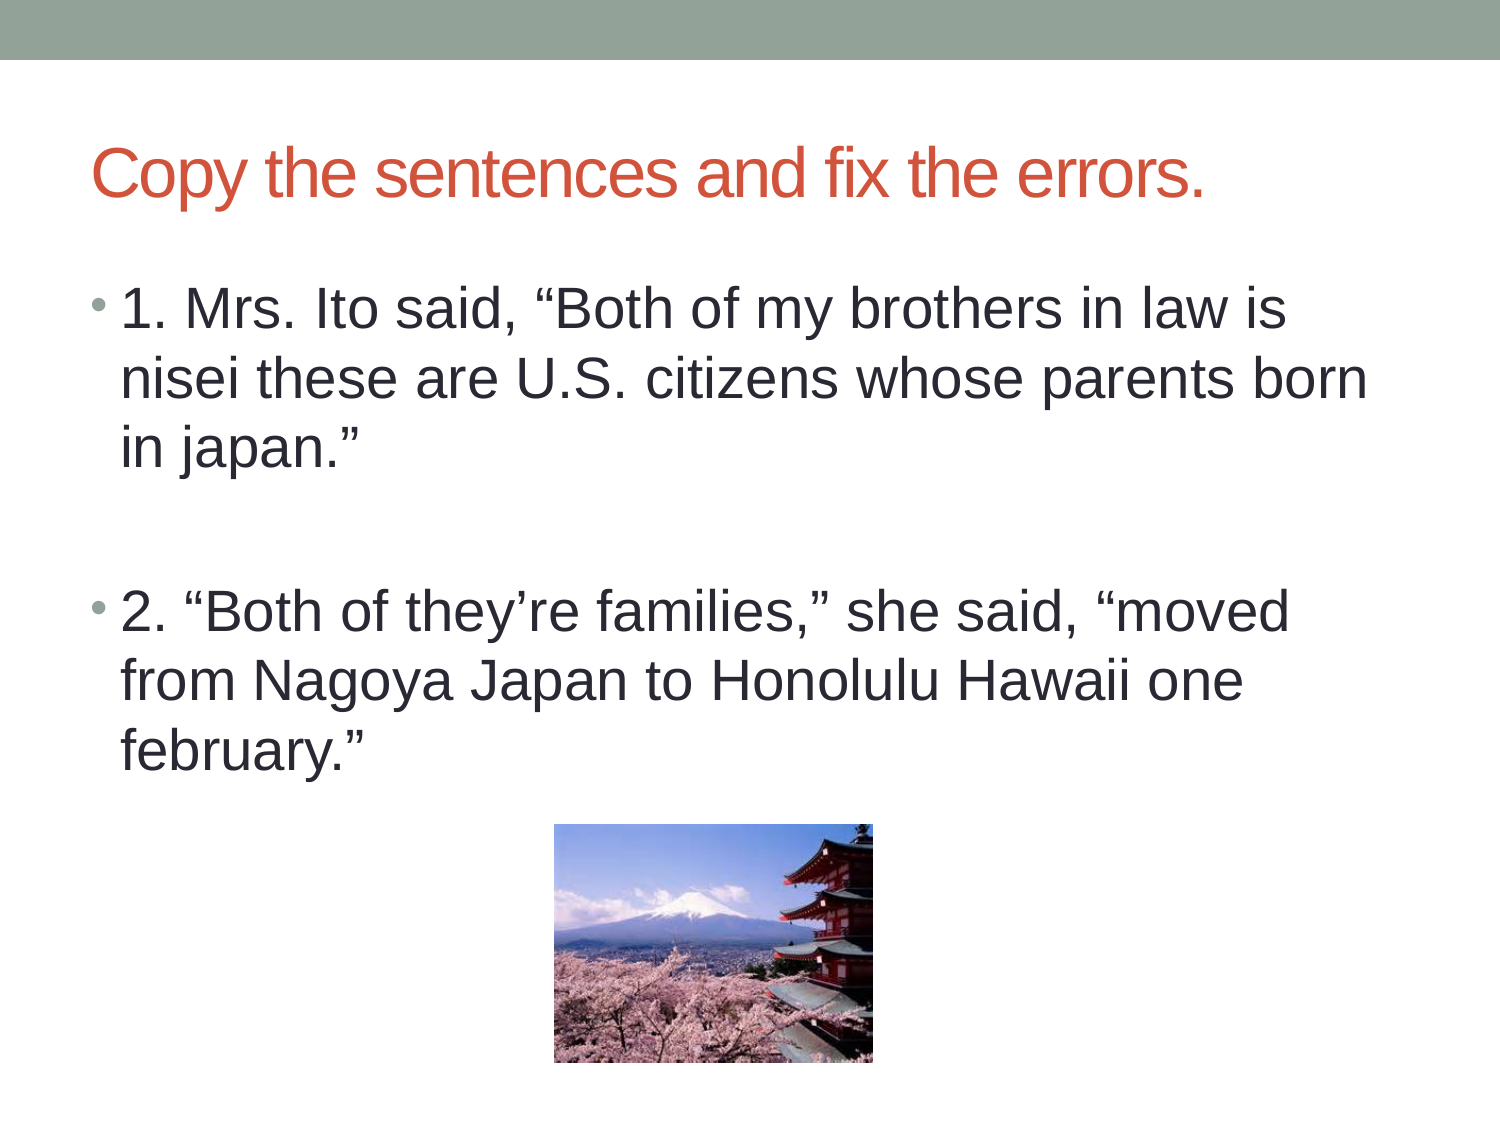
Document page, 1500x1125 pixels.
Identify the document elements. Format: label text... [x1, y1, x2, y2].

list 1. Mrs. Ito said, “Both of my brothers in law is nisei these are U.S. citizens whose parents born in japan.” 2. “Both of they’re families,” she said, “moved from Nagoya Japan to Honolulu Hawaii one february.” [75, 262, 1425, 1063]
picture [554, 823, 873, 1063]
title Copy the sentences and fix the errors. [75, 87, 1425, 250]
